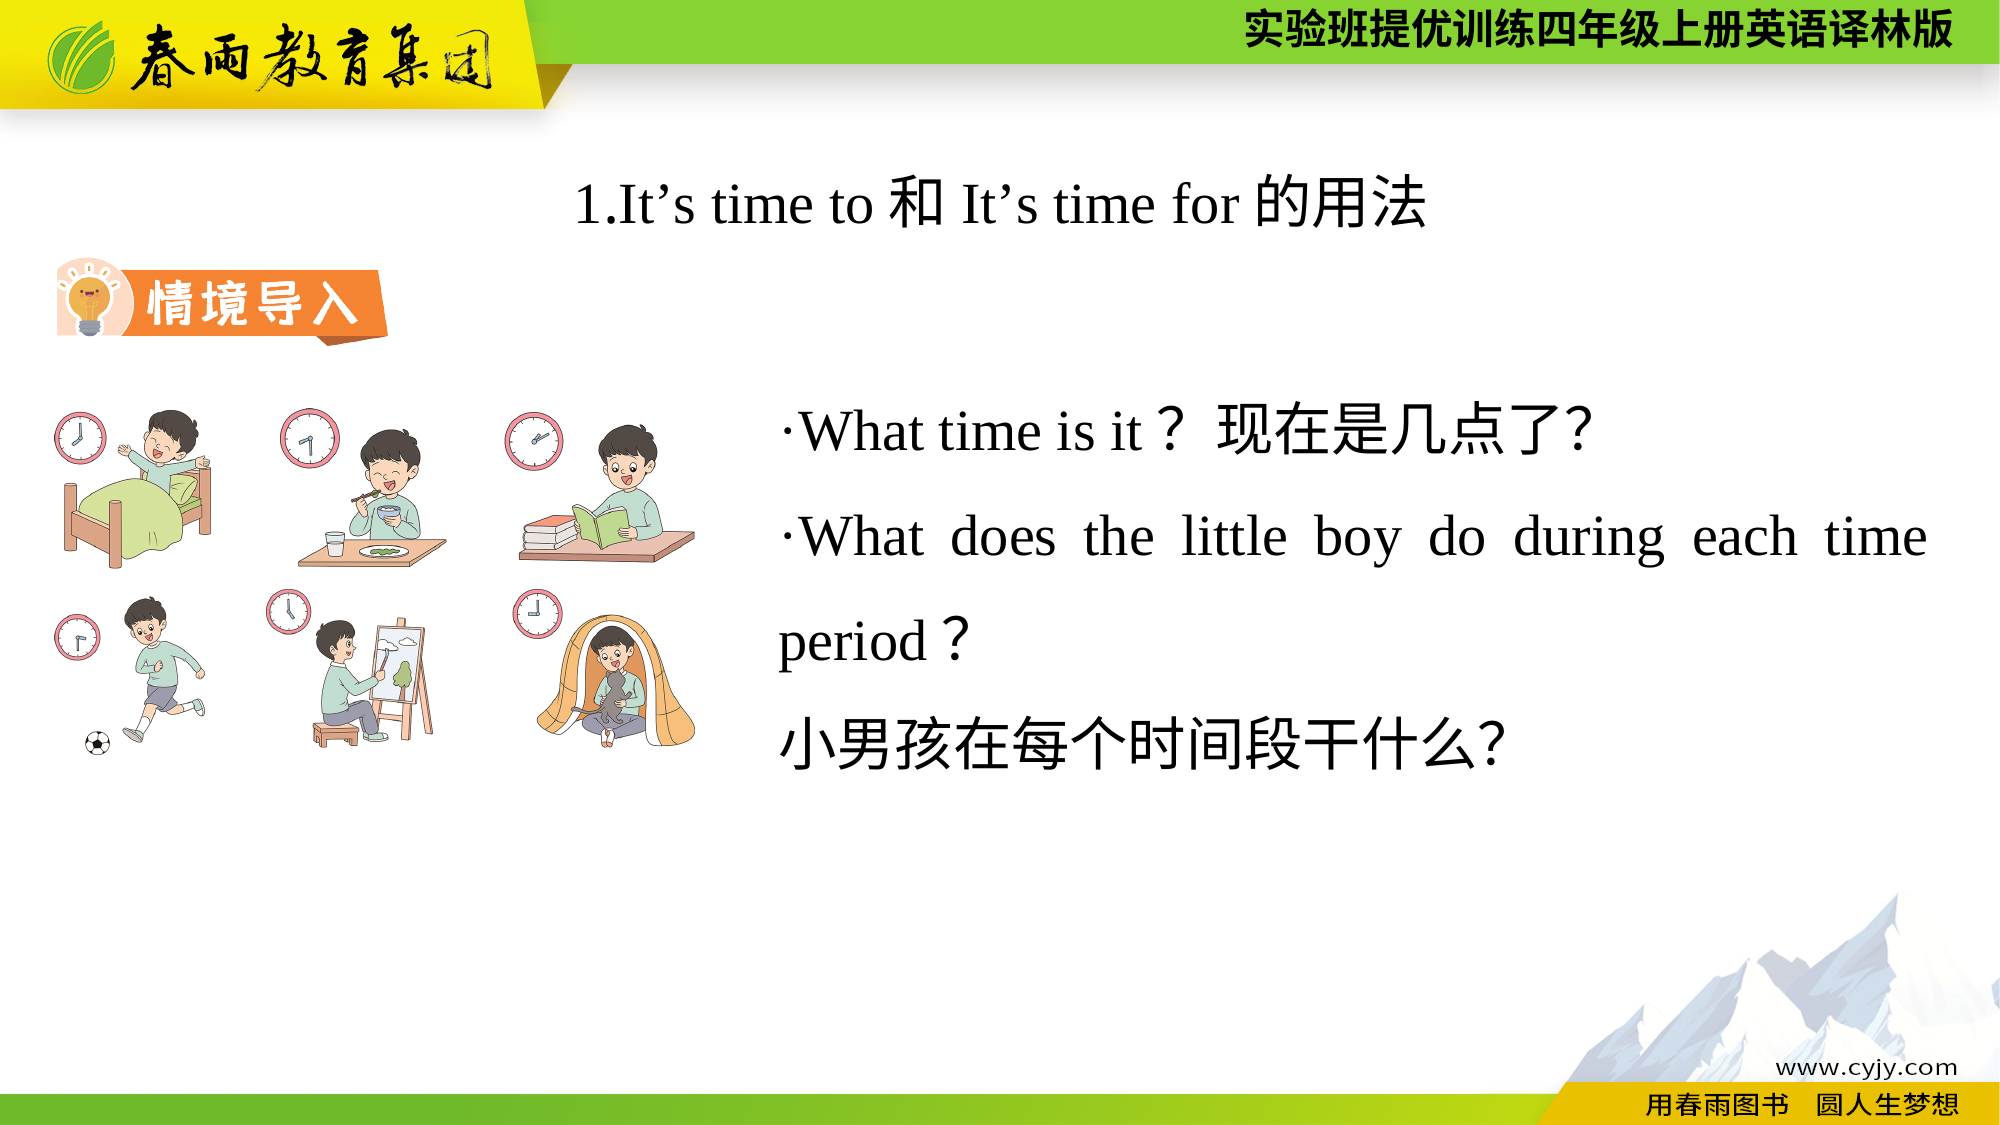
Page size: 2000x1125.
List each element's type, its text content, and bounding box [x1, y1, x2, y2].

text_box ·What time is it？现在是几点了？ ·What does the little boy do during each time period？ 小男孩在每个时间段干什么？ [763, 349, 1944, 785]
list 1.It’s time to和It’s time for的用法 [59, 122, 1944, 231]
picture [0, 0, 2000, 1125]
